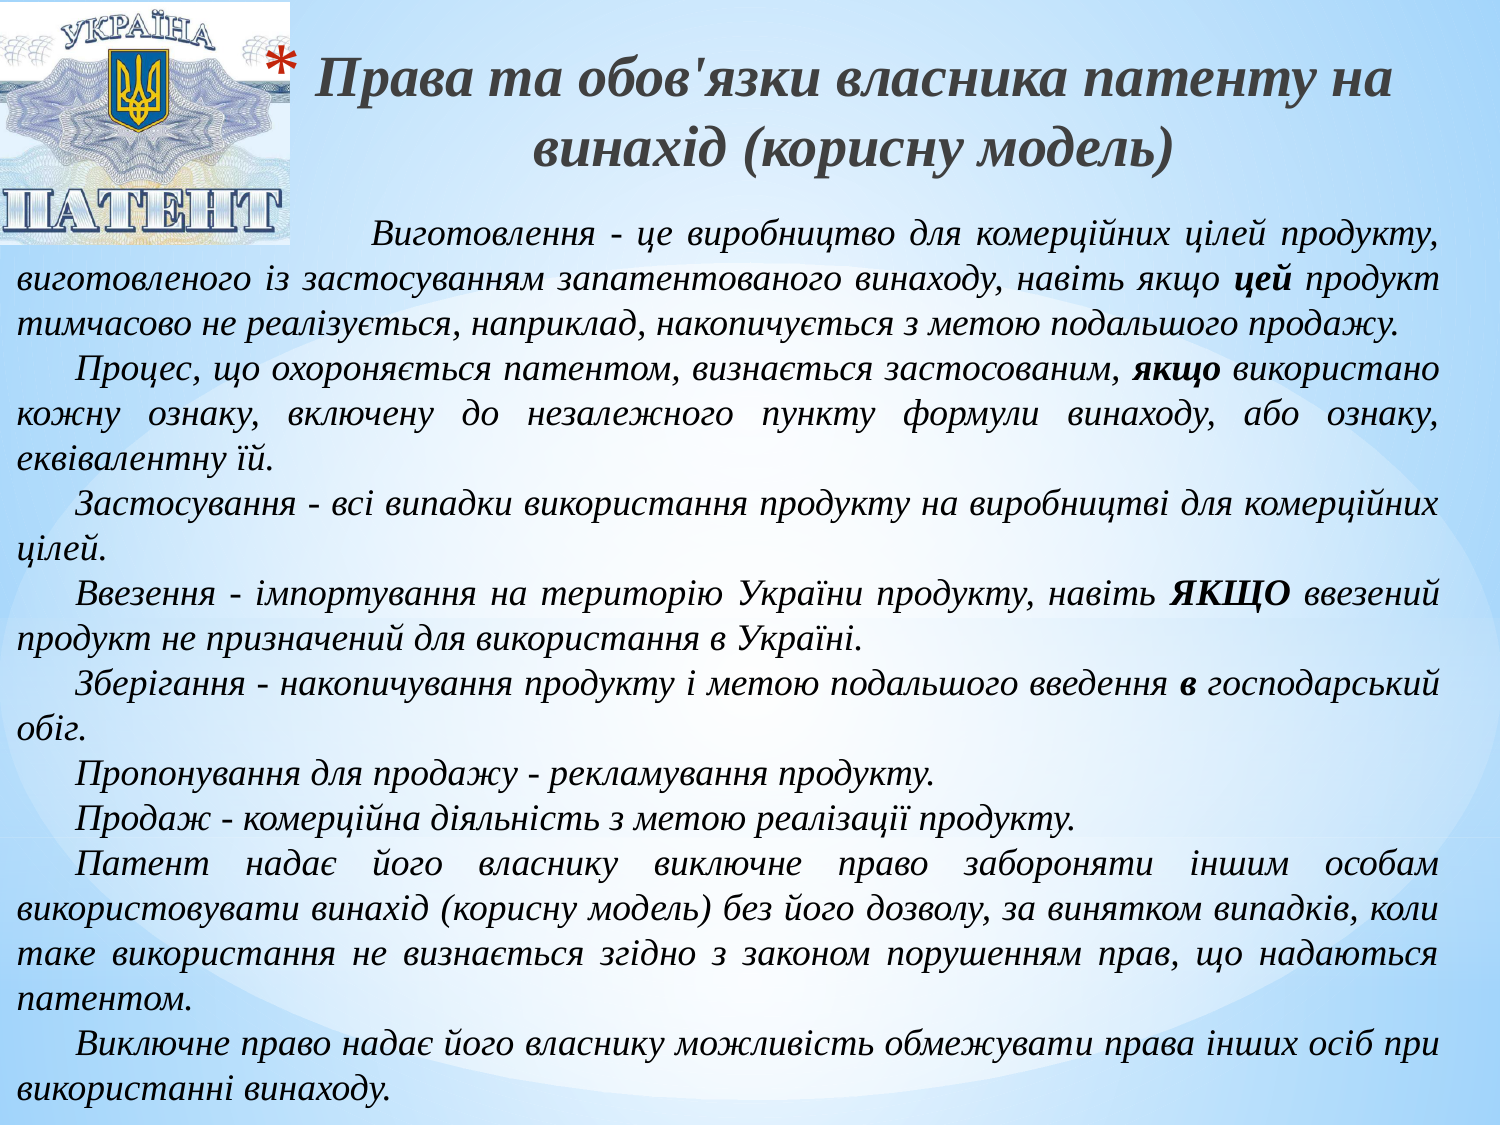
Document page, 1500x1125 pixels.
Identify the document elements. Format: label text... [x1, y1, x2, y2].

picture [0, 2, 290, 245]
text_box Права та обов'язки власника патенту на винахід (корисну модель) [295, 30, 1427, 171]
text_box Виготовлення - це виробництво для комерційних цілей продукту, виготовленого із застосуванням запатентованого винаходу, навіть якщо цей продукт тимчасово не реалізується, наприклад, накопичується з метою подальшого продажу. Процес, що охороняється патентом, визнається застосованим, якщо використано кожну ознаку, включену до незалежного пункту формули винаходу, або ознаку, еквівалентну їй. Застосування - всі випадки використання продукту на виробництві для комерційних цілей. Ввезення - імпортування на територію України продукту, навіть якщо ввезений продукт не призначений для використання в Україні. Зберігання - накопичування продукту і метою подальшого введення в господарський обіг. Пропонування для продажу - рекламування продукту. Продаж - комерційна діяльність з метою реалізації продукту. Патент надає його власнику виключне право забороняти іншим особам використовувати винахід (корисну модель) без його дозволу, за винятком випадків, коли таке використання не визнається згідно з законом порушенням прав, що надаються патентом. Виключне право надає його власнику можливість обмежувати права інших осіб при використанні винаходу. [1, 201, 1455, 1116]
